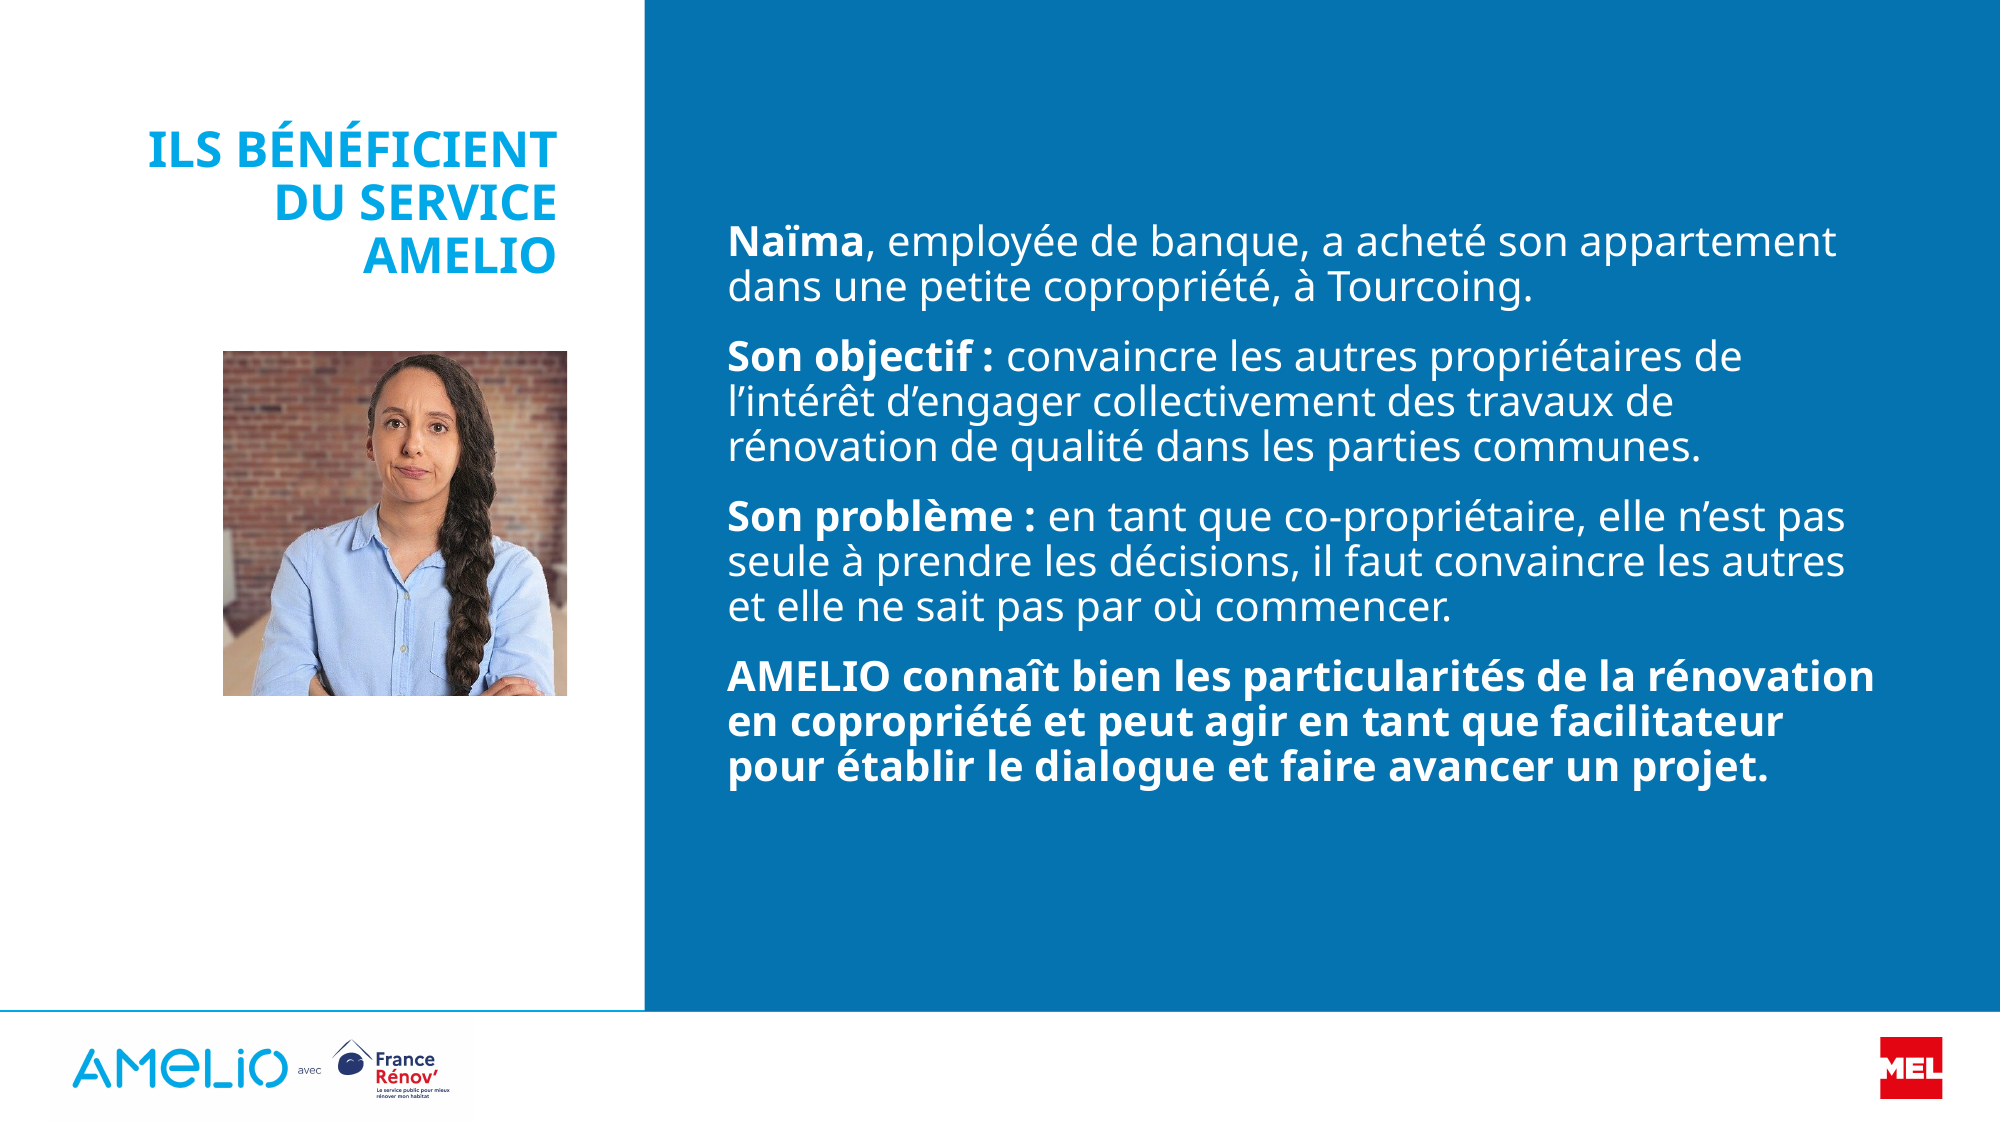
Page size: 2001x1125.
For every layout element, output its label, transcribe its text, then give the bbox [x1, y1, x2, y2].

picture [49, 1015, 473, 1122]
title ILS BÉNÉFICIENT DU SERVICE AMELIO [95, 116, 574, 293]
picture [222, 350, 568, 696]
picture [1880, 1037, 1943, 1099]
list Naïma, employée de banque, a acheté son appartement dans une petite copropriété, à Tourcoing. Son objectif : convaincre les autres propriétaires de l’intérêt d’engager collectivement des travaux de rénovation de qualité dans les parties communes. Son problème : en tant que co-propriétaire, elle n’est pas seule à prendre les décisions, il faut convaincre les autres et elle ne sait pas par où commencer. AMELIO connaît bien les particularités de la rénovation en copropriété et peut agir en tant que facilitateur pour établir le dialogue et faire avancer un projet. [644, 0, 2000, 1012]
